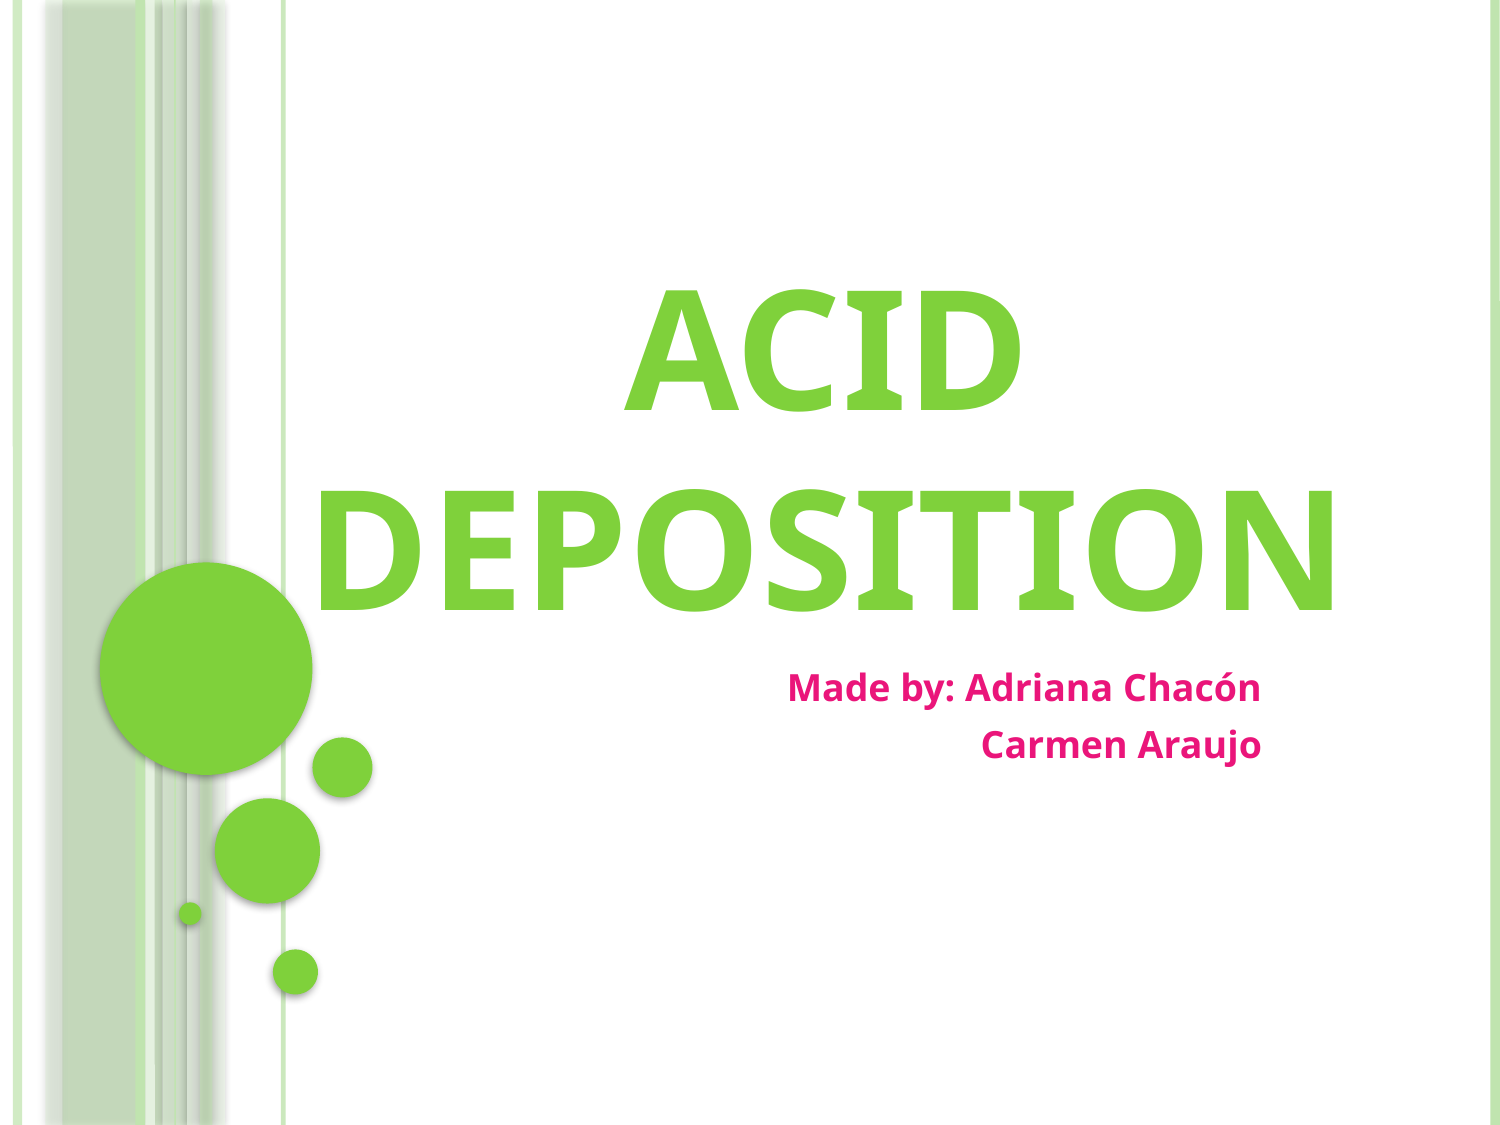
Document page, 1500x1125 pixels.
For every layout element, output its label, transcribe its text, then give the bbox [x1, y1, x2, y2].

title Acid Deposition [189, 234, 1465, 652]
subtitle Made by: Adriana Chacón Carmen Araujo [539, 656, 1278, 944]
